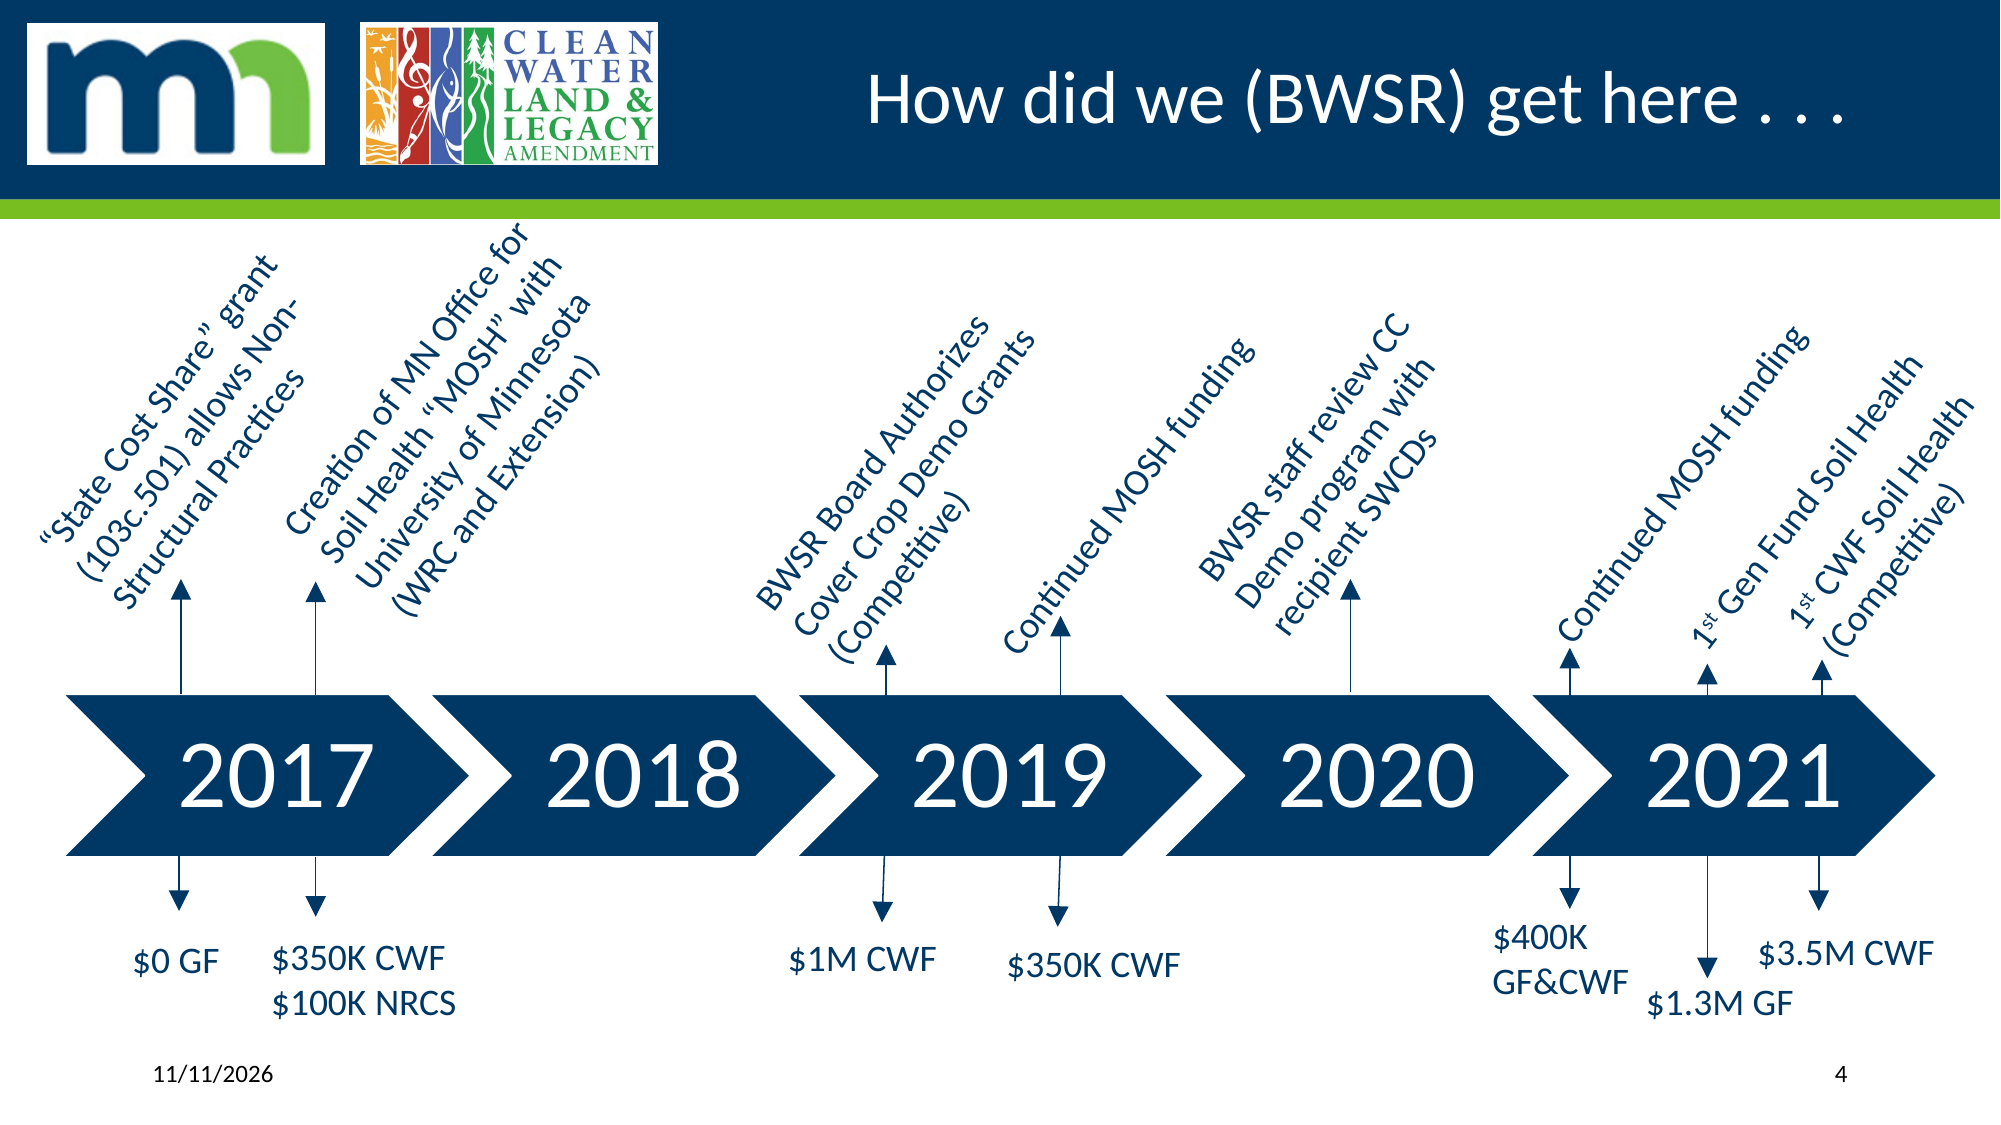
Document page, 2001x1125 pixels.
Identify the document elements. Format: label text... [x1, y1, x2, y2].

text_box $350K CWF $100K NRCS [256, 925, 504, 1031]
text_box $0 GF [117, 928, 235, 989]
text_box Continued MOSH funding [1528, 270, 1849, 664]
picture [360, 22, 658, 166]
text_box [62, 689, 1938, 862]
text_box BWSR staff review CC Demo program with recipient SWCDs [1171, 228, 1548, 660]
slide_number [137, 1042, 361, 1103]
title How did we (BWSR) get here . . . [0, 0, 2000, 200]
text_box $400K GF&CWF [1477, 904, 1663, 1010]
text_box $3.5M CWF [1742, 920, 1966, 981]
text_box BWSR Board Authorizes Cover Crop Demo Grants (Competitive) [728, 258, 1106, 689]
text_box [881, 839, 886, 923]
picture [27, 23, 325, 166]
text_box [1057, 843, 1061, 928]
slide_number 4 [1622, 1042, 1863, 1103]
text_box Continued MOSH funding [974, 283, 1294, 680]
text_box 1st CWF Soil Health (Competitive) [1759, 299, 2000, 682]
text_box $1M CWF [773, 926, 997, 987]
text_box Creation of MN Office for Soil Health “MOSH” with University of Minnesota (WRC and Extension) [256, 192, 663, 642]
text_box $1.3M GF [1631, 970, 1854, 1031]
text_box “State Cost Share” grant (103c.501) allows Non-Structural Practices [13, 223, 374, 633]
text_box 1st Gen Fund Soil Health [1662, 297, 1967, 671]
text_box $350K CWF [991, 932, 1215, 993]
